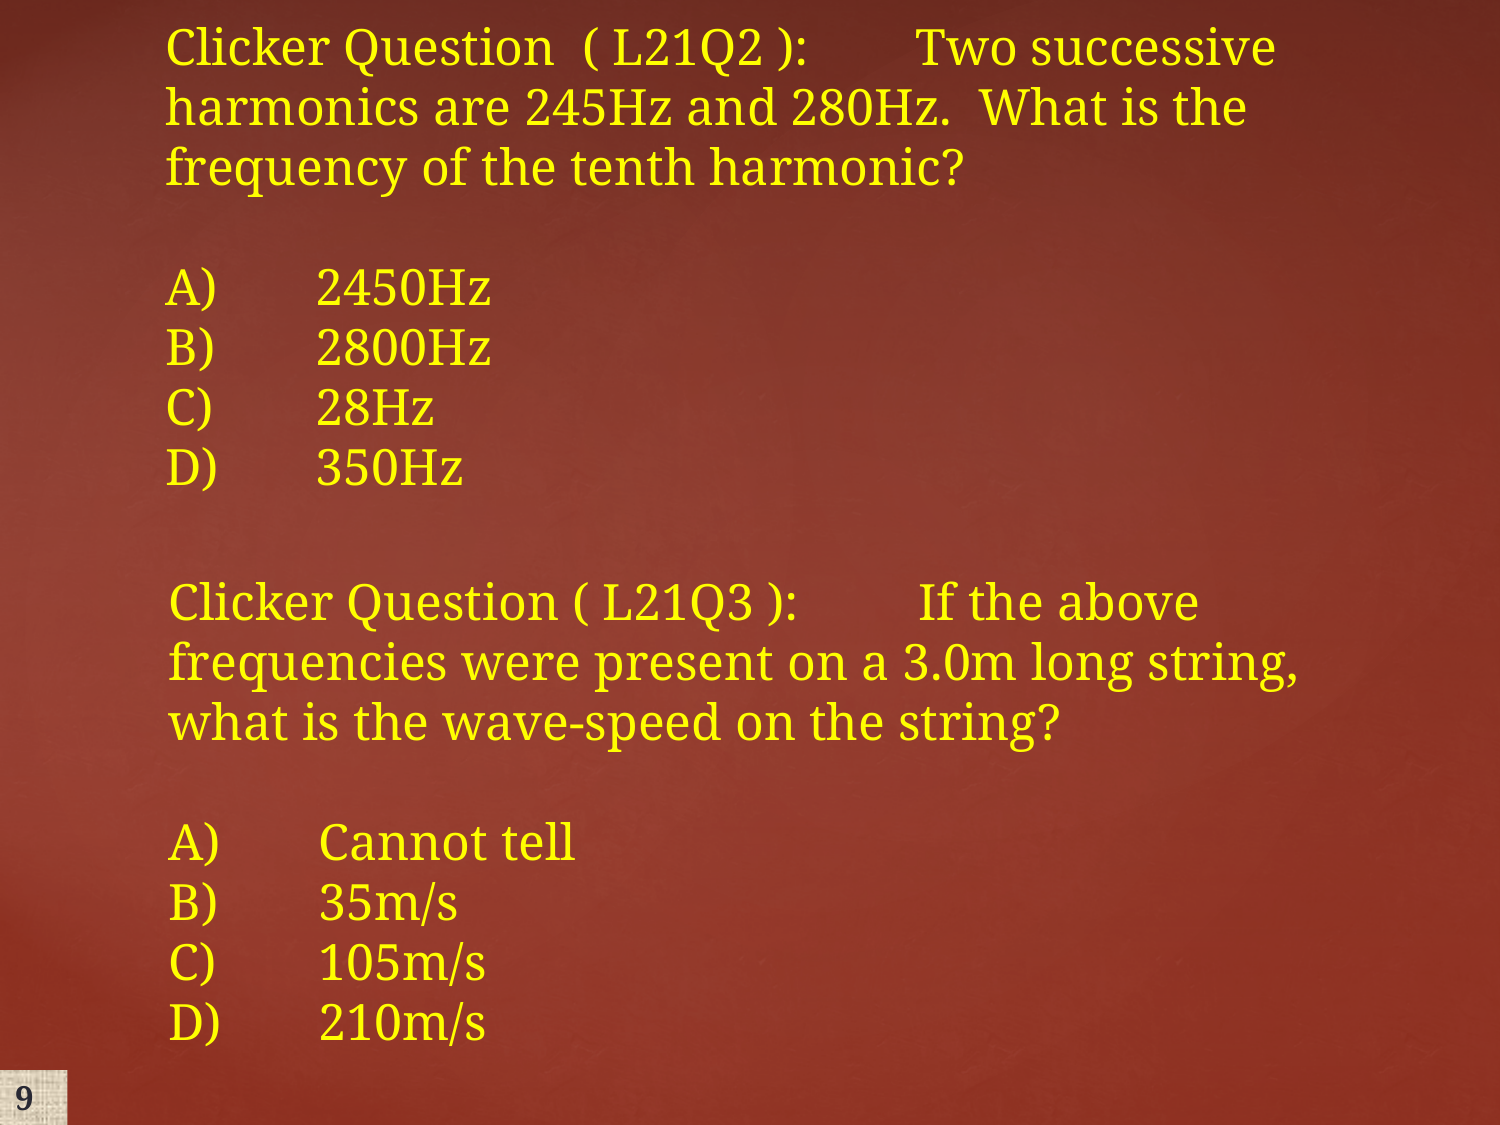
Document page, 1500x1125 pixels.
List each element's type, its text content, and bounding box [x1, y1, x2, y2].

text_box Clicker Question ( L21Q2 ): Two successive harmonics are 245Hz and 280Hz. What is the frequency of the tenth harmonic? A) 2450Hz B) 2800Hz C) 28Hz D) 350Hz [150, 75, 1358, 503]
text_box Clicker Question ( L21Q3 ): If the above frequencies were present on a 3.0m long string, what is the wave-speed on the string? A) Cannot tell B) 35m/s C) 105m/s D) 210m/s [153, 585, 1361, 1058]
text_box 9 [0, 1070, 68, 1125]
